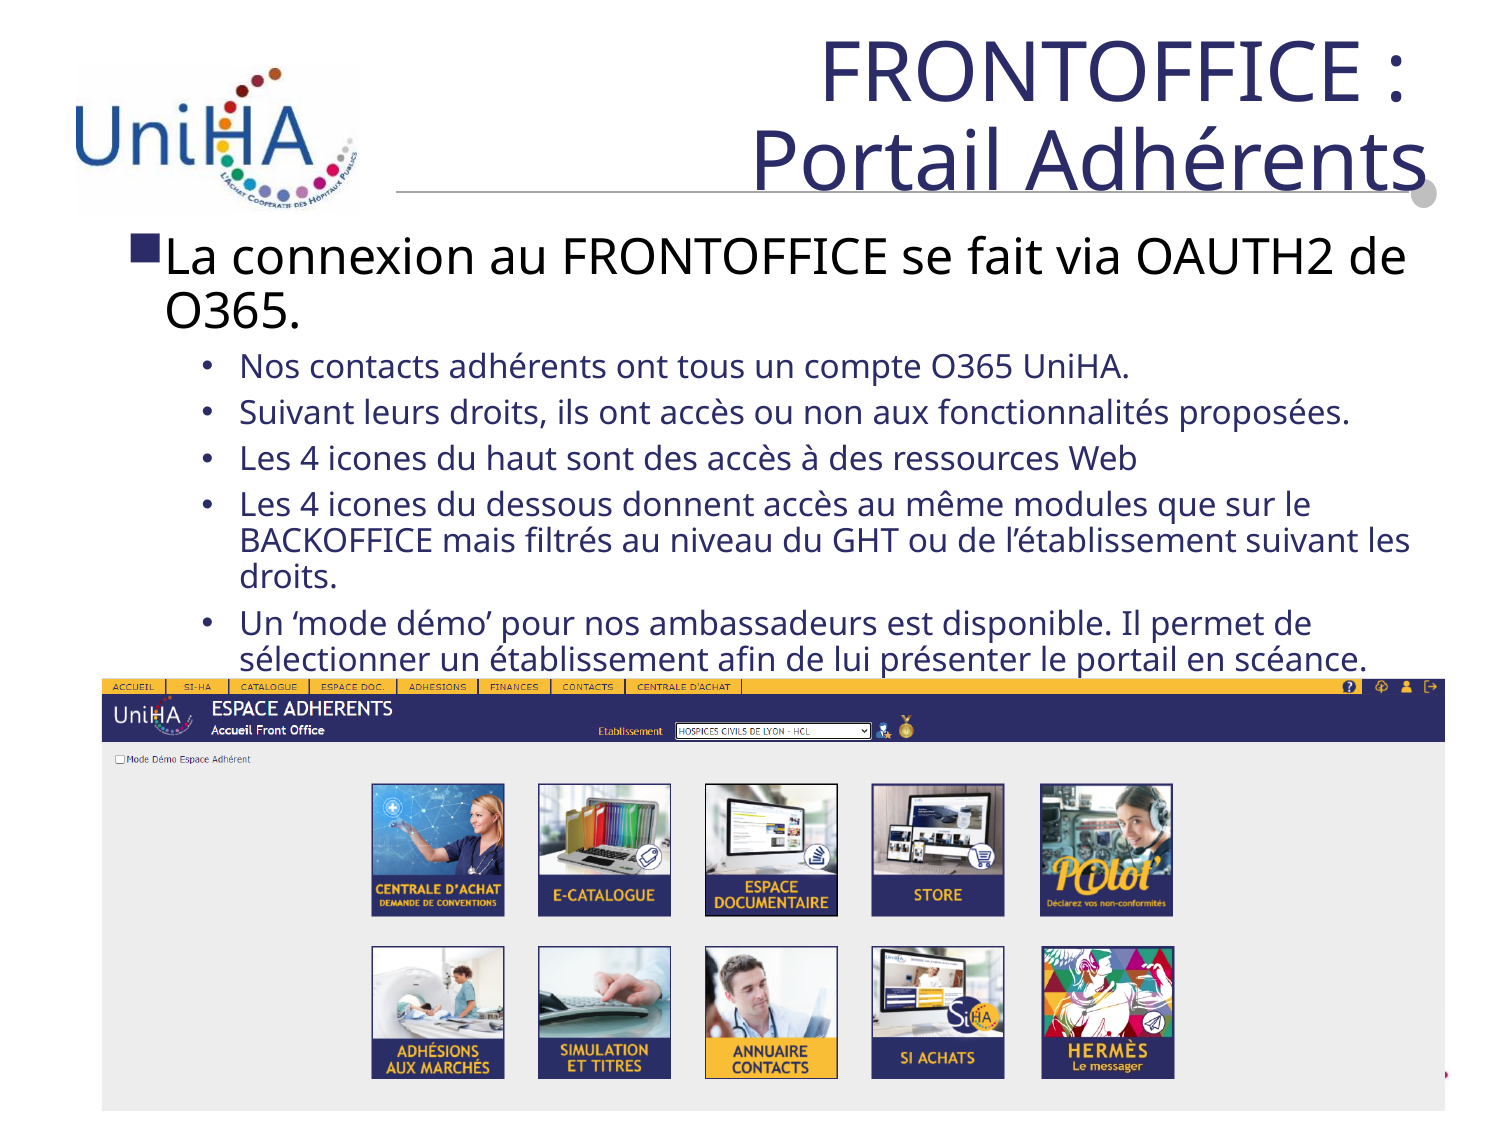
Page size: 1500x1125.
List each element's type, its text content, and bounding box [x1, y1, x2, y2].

list La connexion au FRONTOFFICE se fait via OAUTH2 de O365. Nos contacts adhérents ont tous un compte O365 UniHA. Suivant leurs droits, ils ont accès ou non aux fonctionnalités proposées. Les 4 icones du haut sont des accès à des ressources Web Les 4 icones du dessous donnent accès au même modules que sur le BACKOFFICE mais filtrés au niveau du GHT ou de l’établissement suivant les droits. Un ‘mode démo’ pour nos ambassadeurs est disponible. Il permet de sélectionner un établissement afin de lui présenter le portail en scéance. [111, 223, 1487, 982]
title FRONTOFFICE : Portail Adhérents [183, 21, 1445, 114]
picture [76, 66, 360, 214]
picture [101, 678, 1449, 1111]
